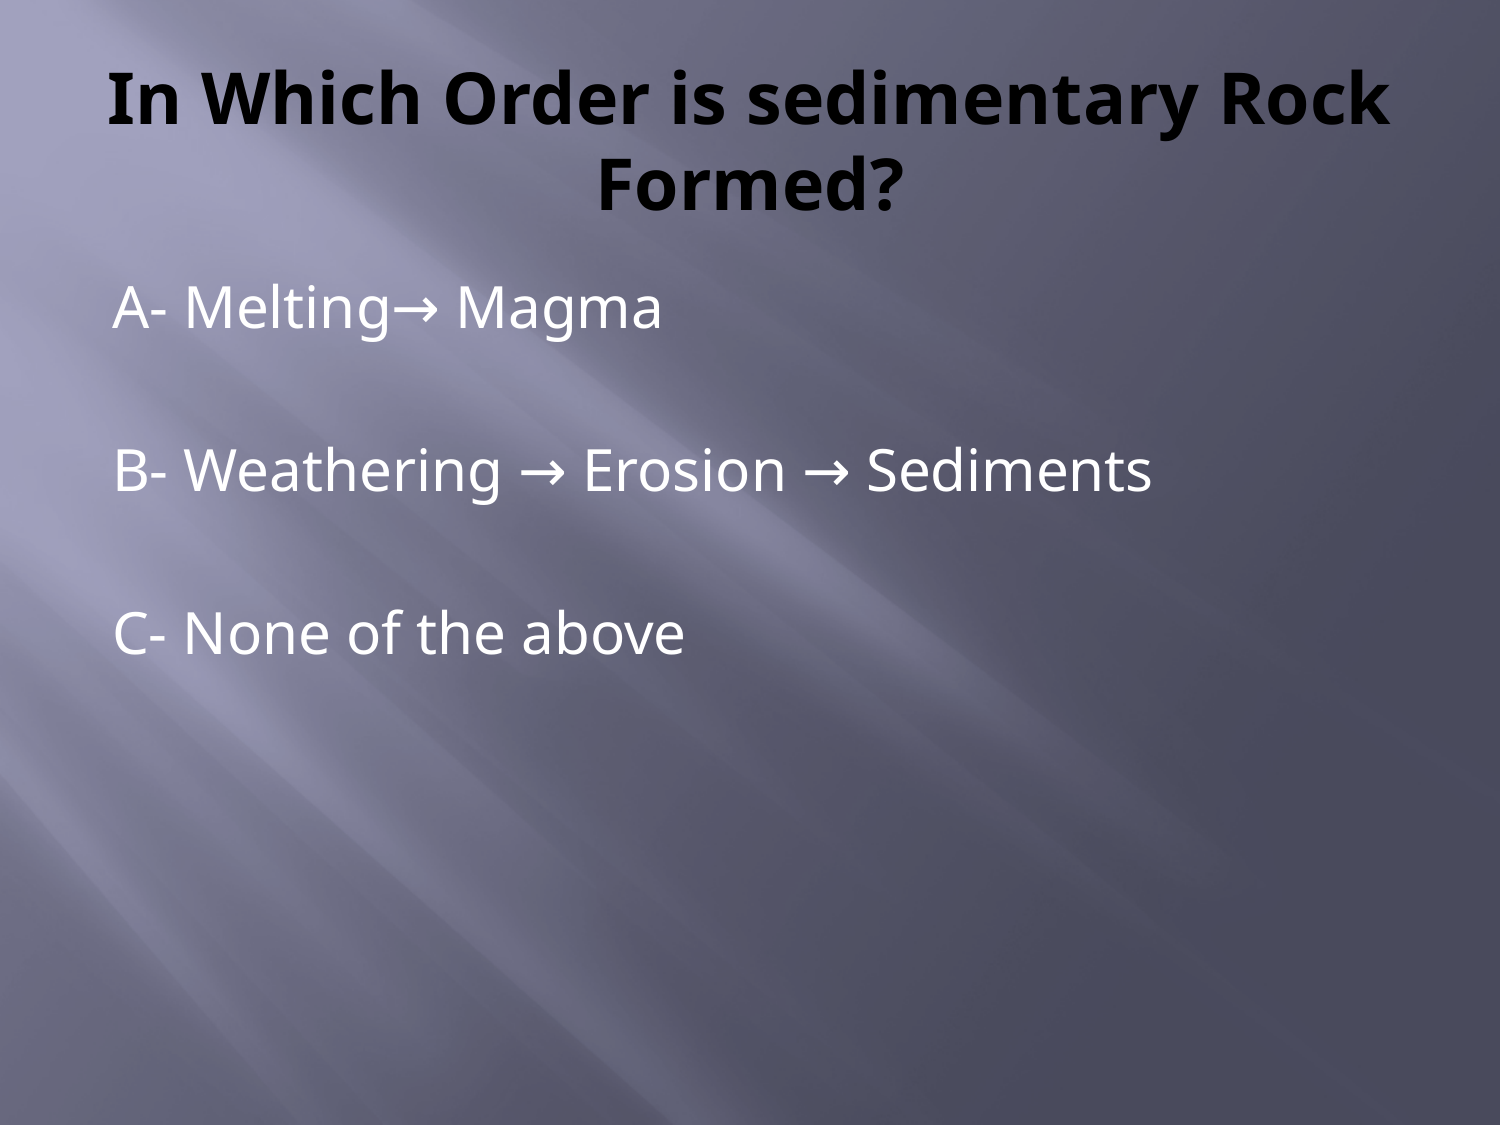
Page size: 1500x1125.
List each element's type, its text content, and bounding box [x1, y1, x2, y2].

list A- Melting→ Magma B- Weathering → Erosion → Sediments C- None of the above [75, 262, 1425, 1035]
title In Which Order is sedimentary Rock Formed? [75, 45, 1425, 233]
